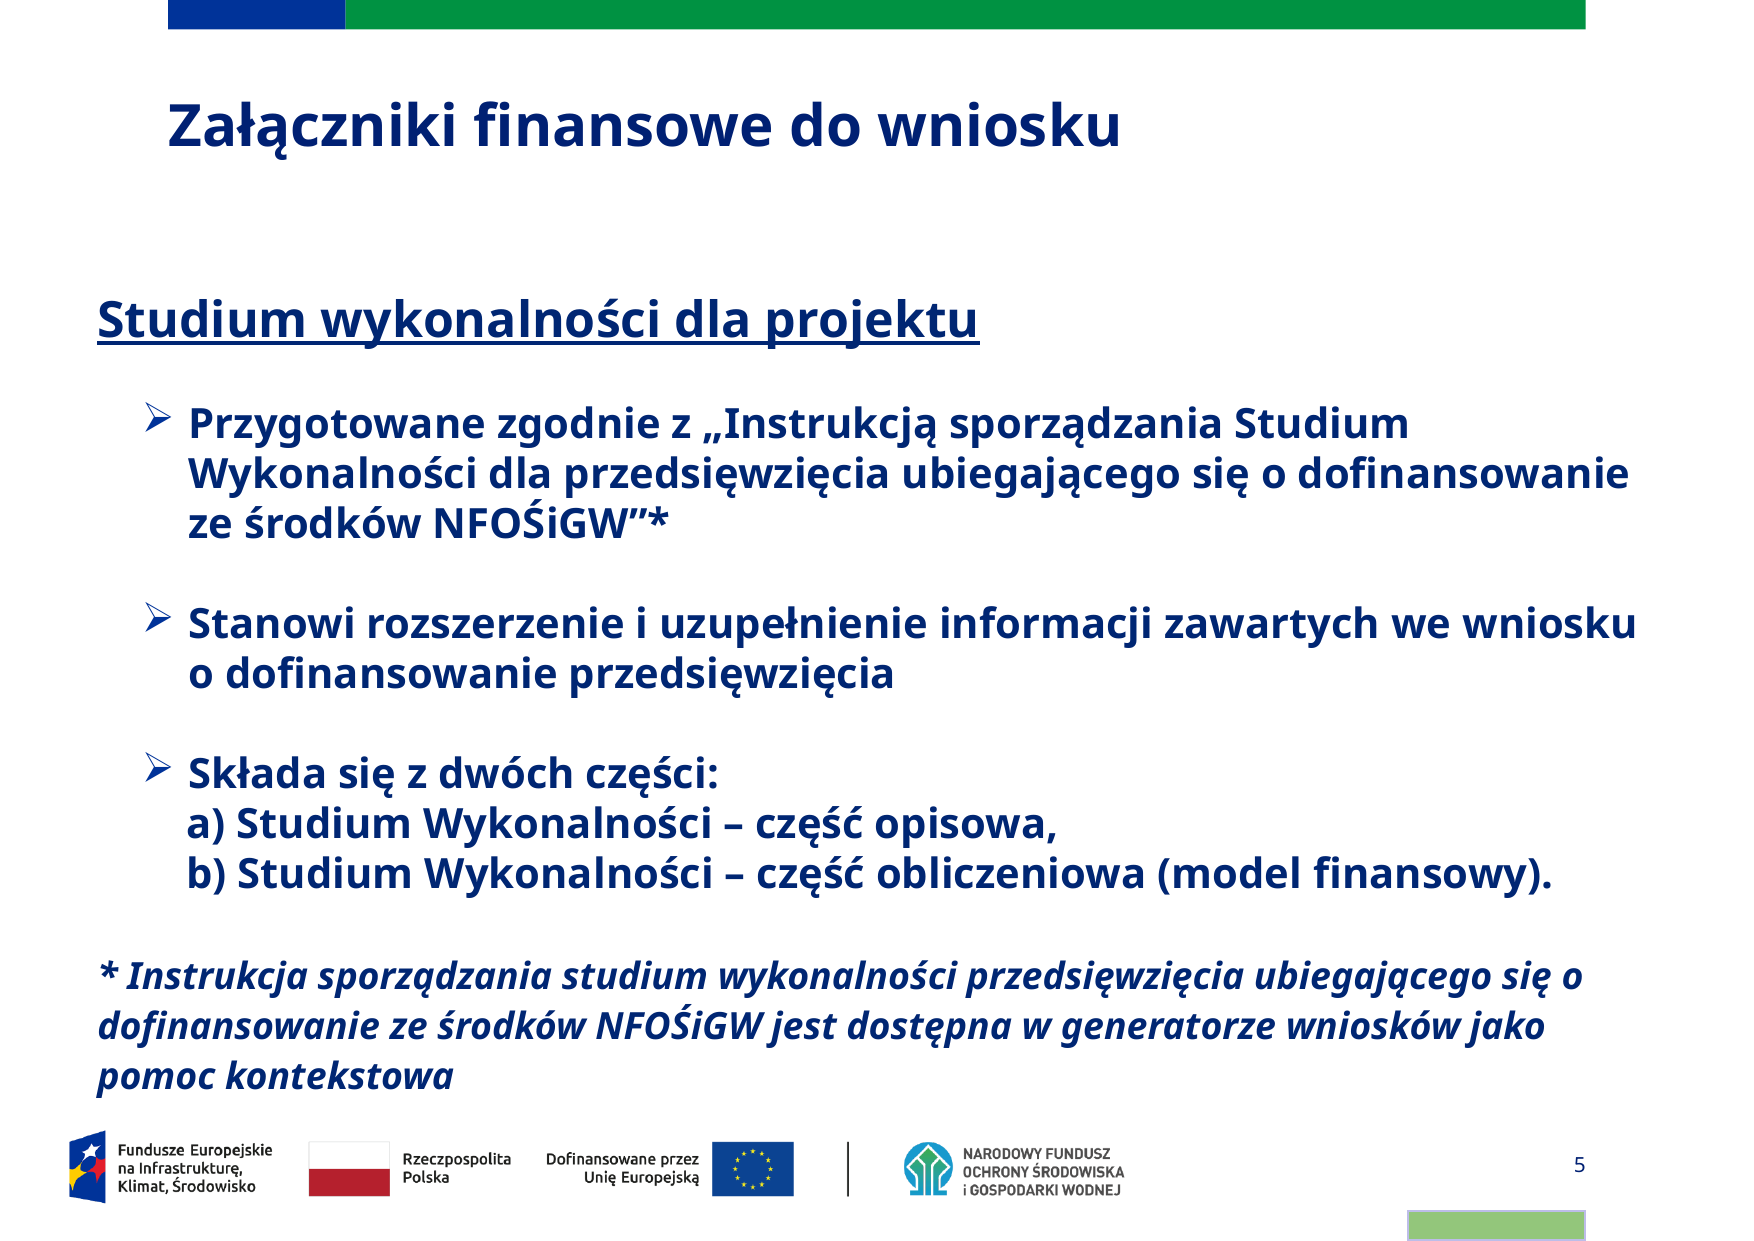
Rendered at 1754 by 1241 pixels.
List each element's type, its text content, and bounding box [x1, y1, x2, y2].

picture [49, 1112, 1143, 1221]
slide_number 5 [1408, 1151, 1586, 1181]
list Studium wykonalności dla projektu Przygotowane zgodnie z „Instrukcją sporządzania Studium Wykonalności dla przedsięwzięcia ubiegającego się o dofinansowanie ze środków NFOŚiGW”* Stanowi rozszerzenie i uzupełnienie informacji zawartych we wniosku o dofinansowanie przedsięwzięcia Składa się z dwóch części: a) Studium Wykonalności – część opisowa, b) Studium Wykonalności – część obliczeniowa (model finansowy). * Instrukcja sporządzania studium wykonalności przedsięwzięcia ubiegającego się o dofinansowanie ze środków NFOŚiGW jest dostępna w generatorze wniosków jako pomoc kontekstowa [97, 257, 1657, 1084]
title Załączniki finansowe do wniosku [168, 82, 1586, 172]
